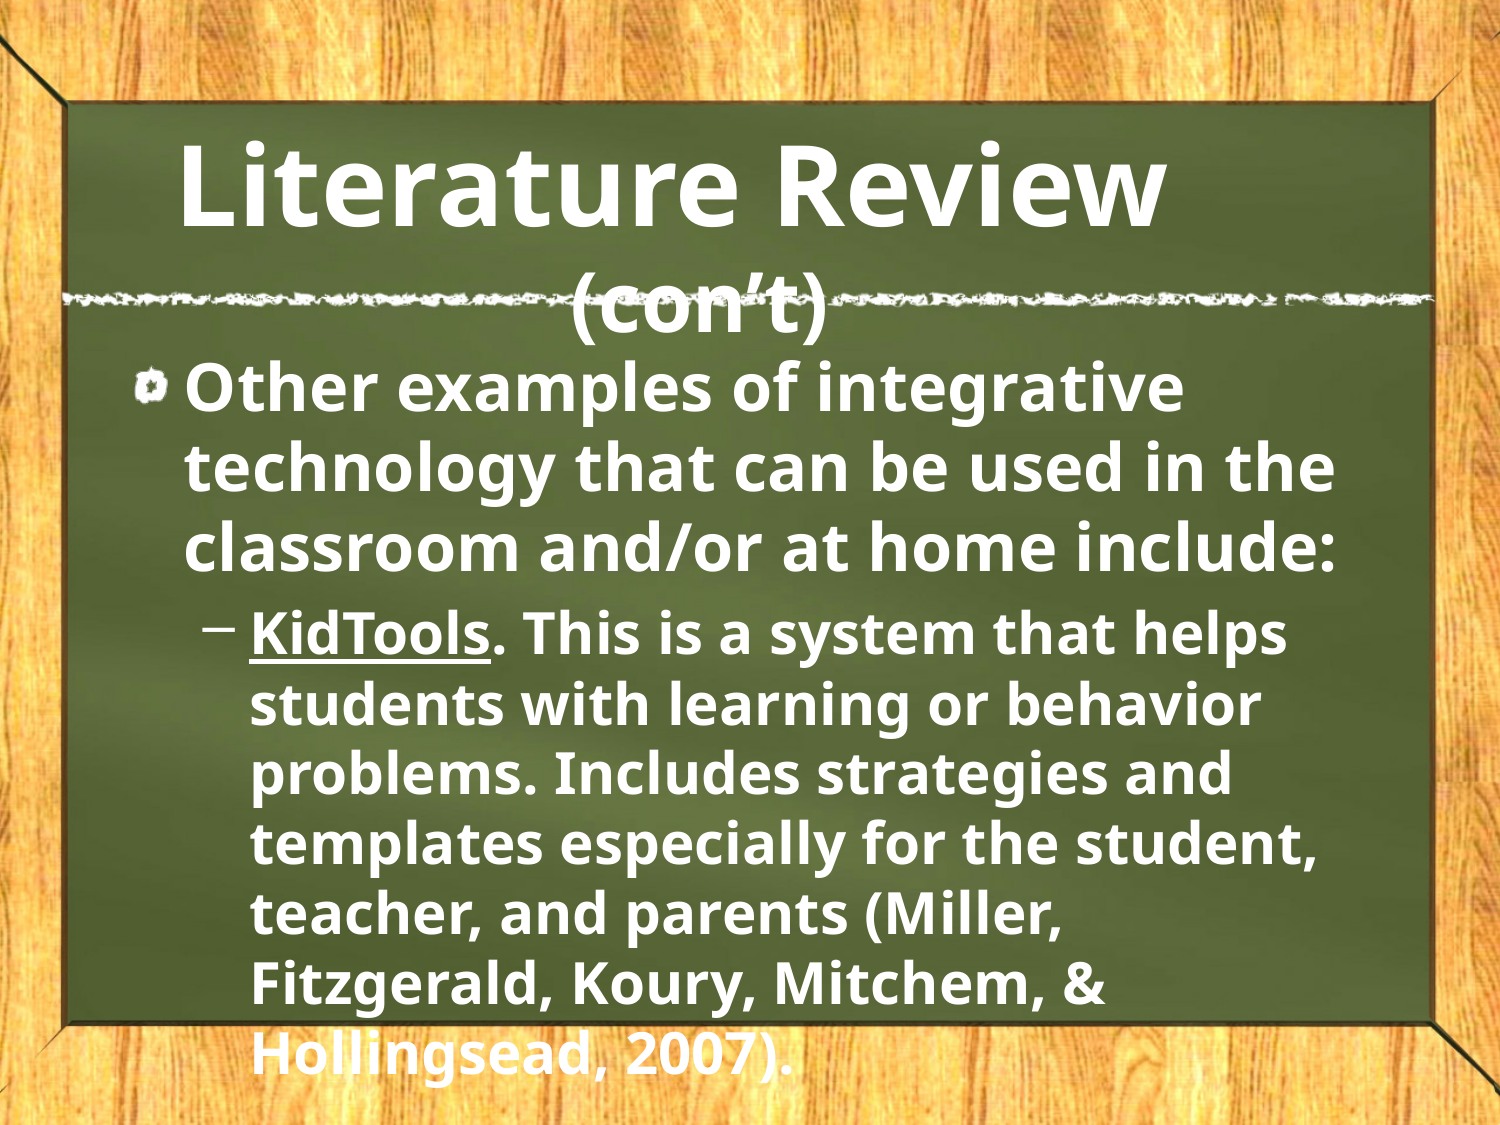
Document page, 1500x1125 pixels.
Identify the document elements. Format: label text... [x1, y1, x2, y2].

title Literature Review (con’t) [112, 137, 1288, 326]
picture [0, 0, 1500, 1125]
list Other examples of integrative technology that can be used in the classroom and/or at home include: KidTools. This is a system that helps students with learning or behavior problems. Includes strategies and templates especially for the student, teacher, and parents (Miller, Fitzgerald, Koury, Mitchem, & Hollingsead, 2007). [112, 337, 1388, 1013]
